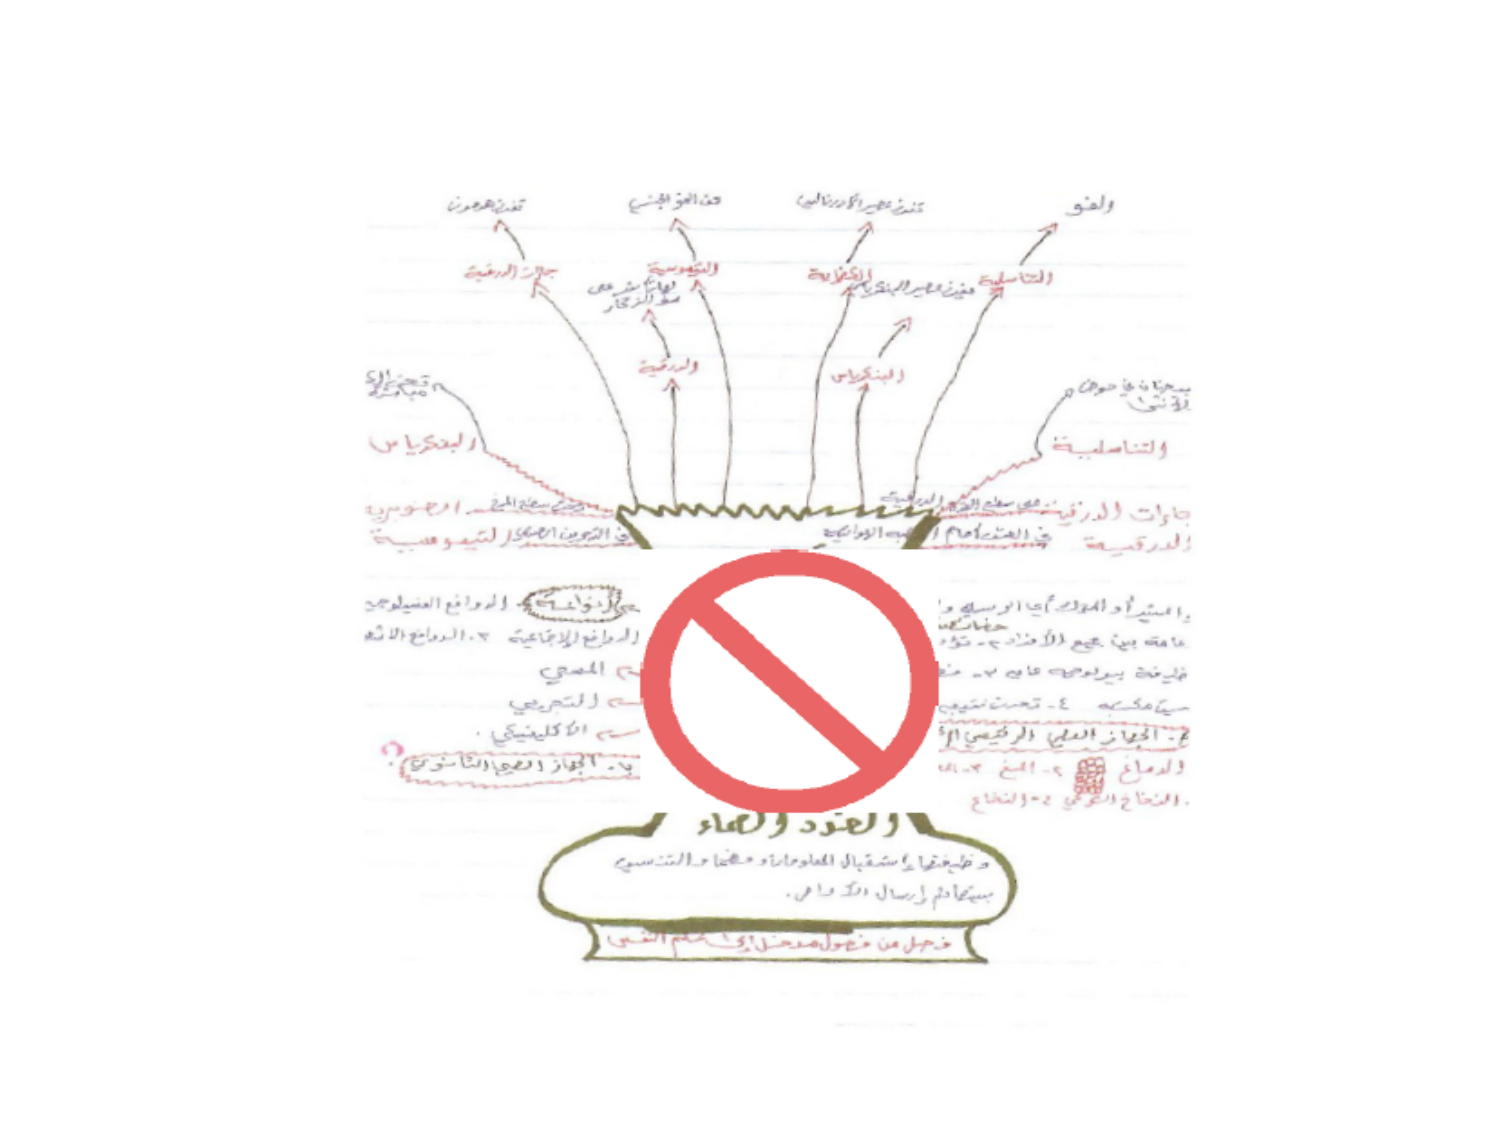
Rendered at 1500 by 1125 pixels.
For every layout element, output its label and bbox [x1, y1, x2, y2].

picture [29, 85, 1500, 1059]
